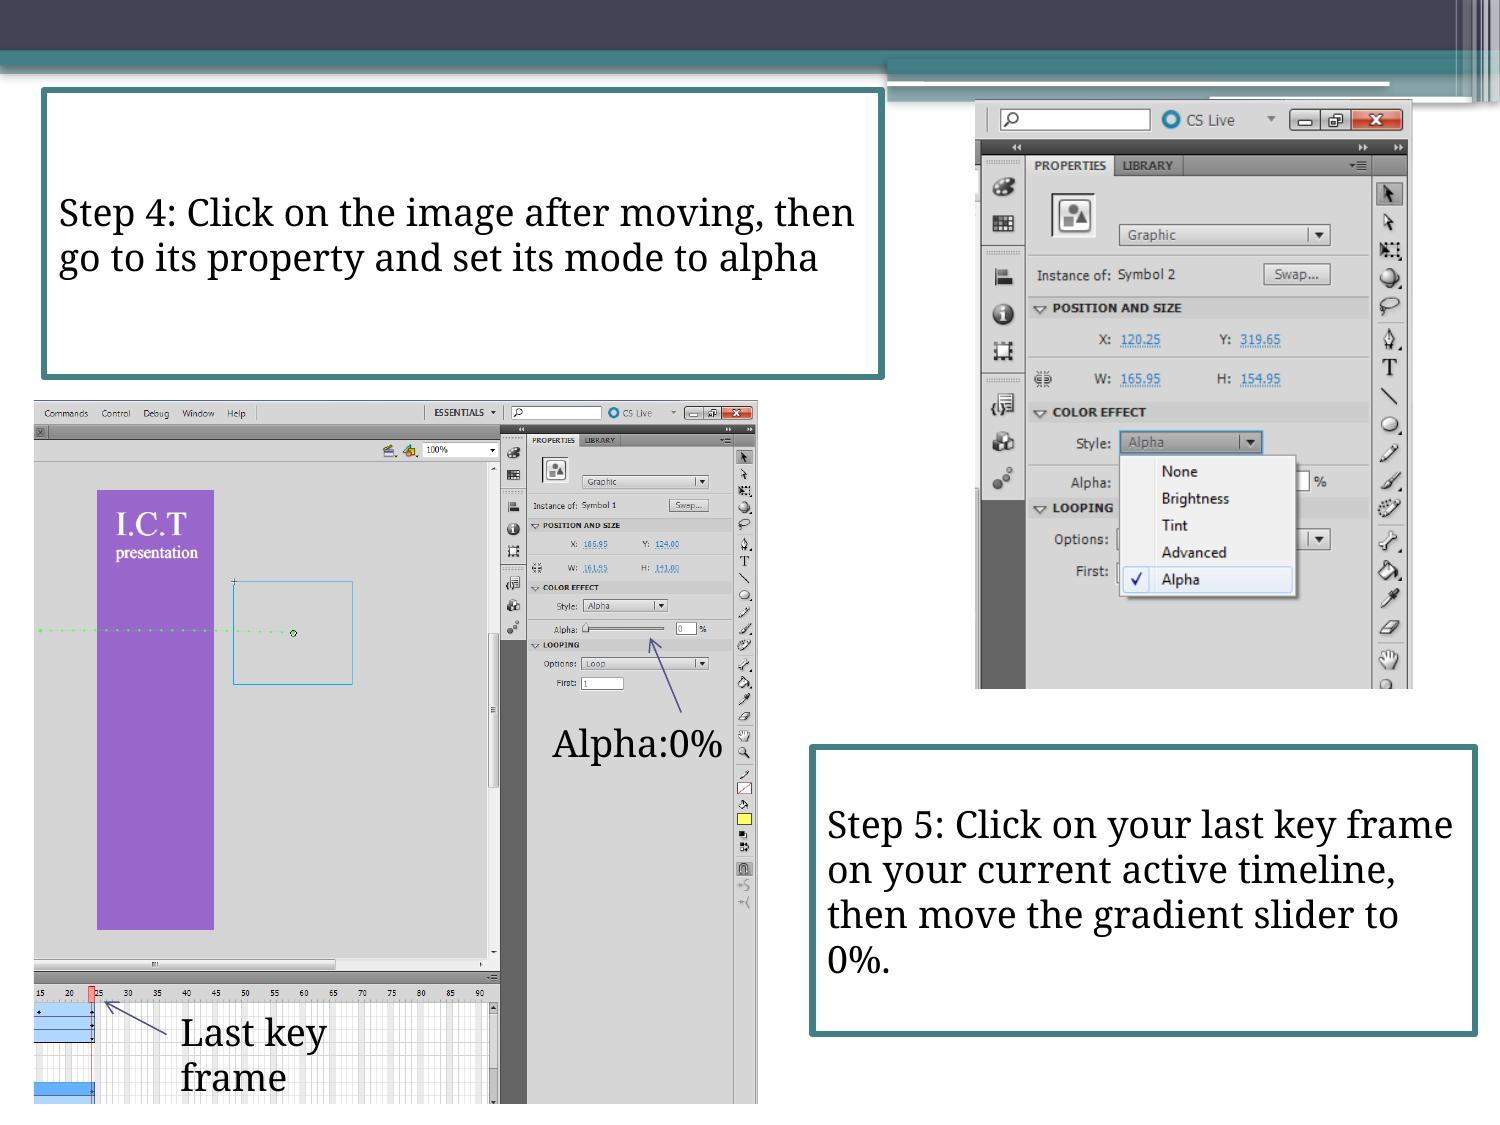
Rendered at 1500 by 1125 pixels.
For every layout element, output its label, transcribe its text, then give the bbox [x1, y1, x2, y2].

picture [974, 99, 1413, 689]
text_box Step 5: Click on your last key frame on your current active timeline, then move the gradient slider to 0%. [898, 745, 1476, 1036]
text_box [649, 637, 682, 713]
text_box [103, 1001, 167, 1035]
text_box Step 4: Click on the image after moving, then go to its property and set its mode to alpha [43, 88, 883, 335]
picture [33, 338, 893, 1104]
